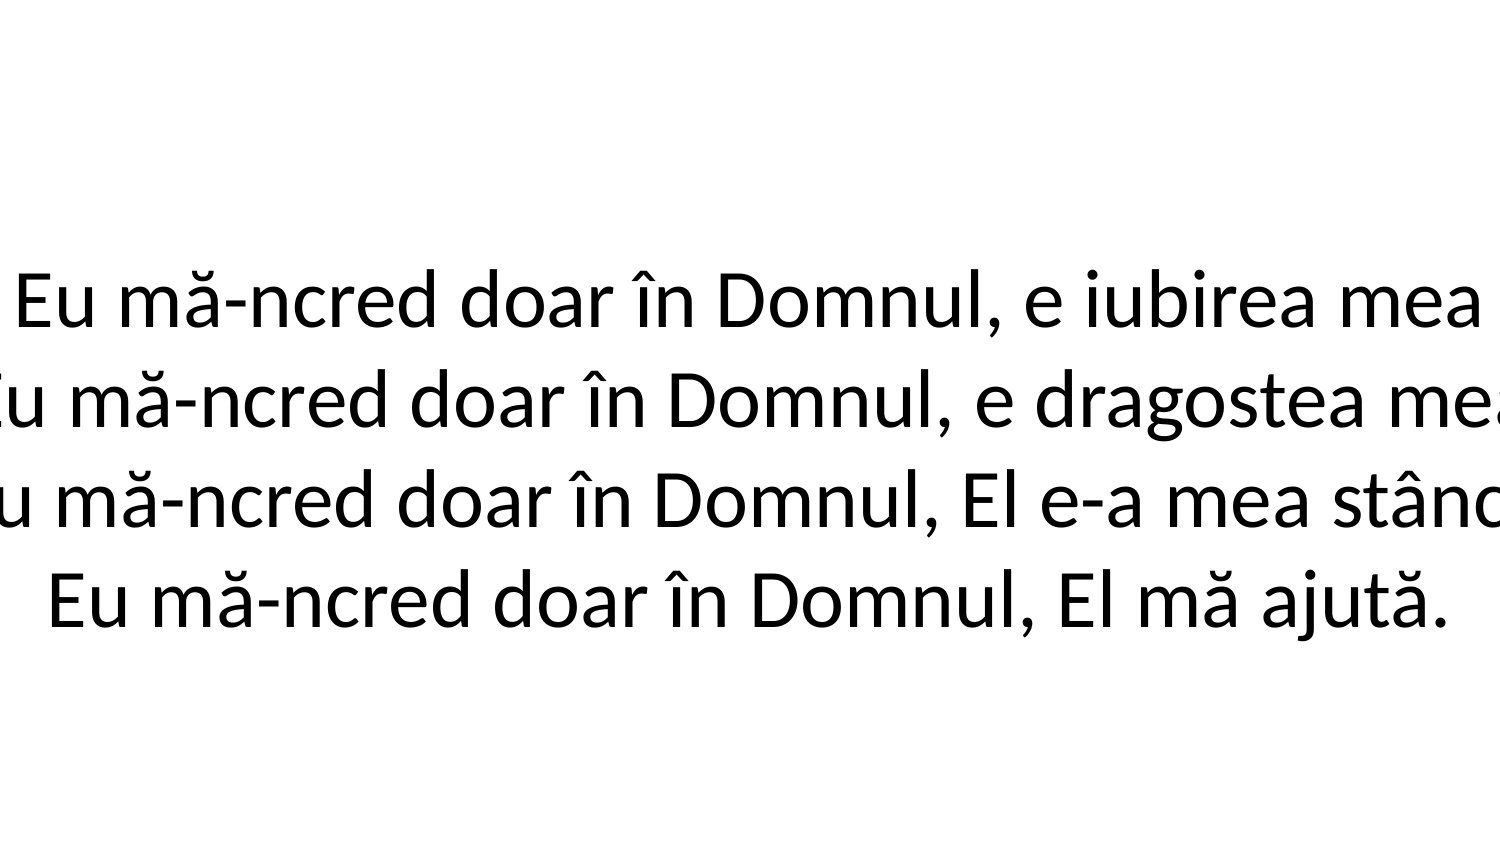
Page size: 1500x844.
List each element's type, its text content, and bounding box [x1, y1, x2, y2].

text_box Eu mă-ncred doar în Domnul, e iubirea mea Eu mă-ncred doar în Domnul, e dragostea mea Eu mă-ncred doar în Domnul, El e-a mea stâncă Eu mă-ncred doar în Domnul, El mă ajută. [0, 192, 1500, 652]
